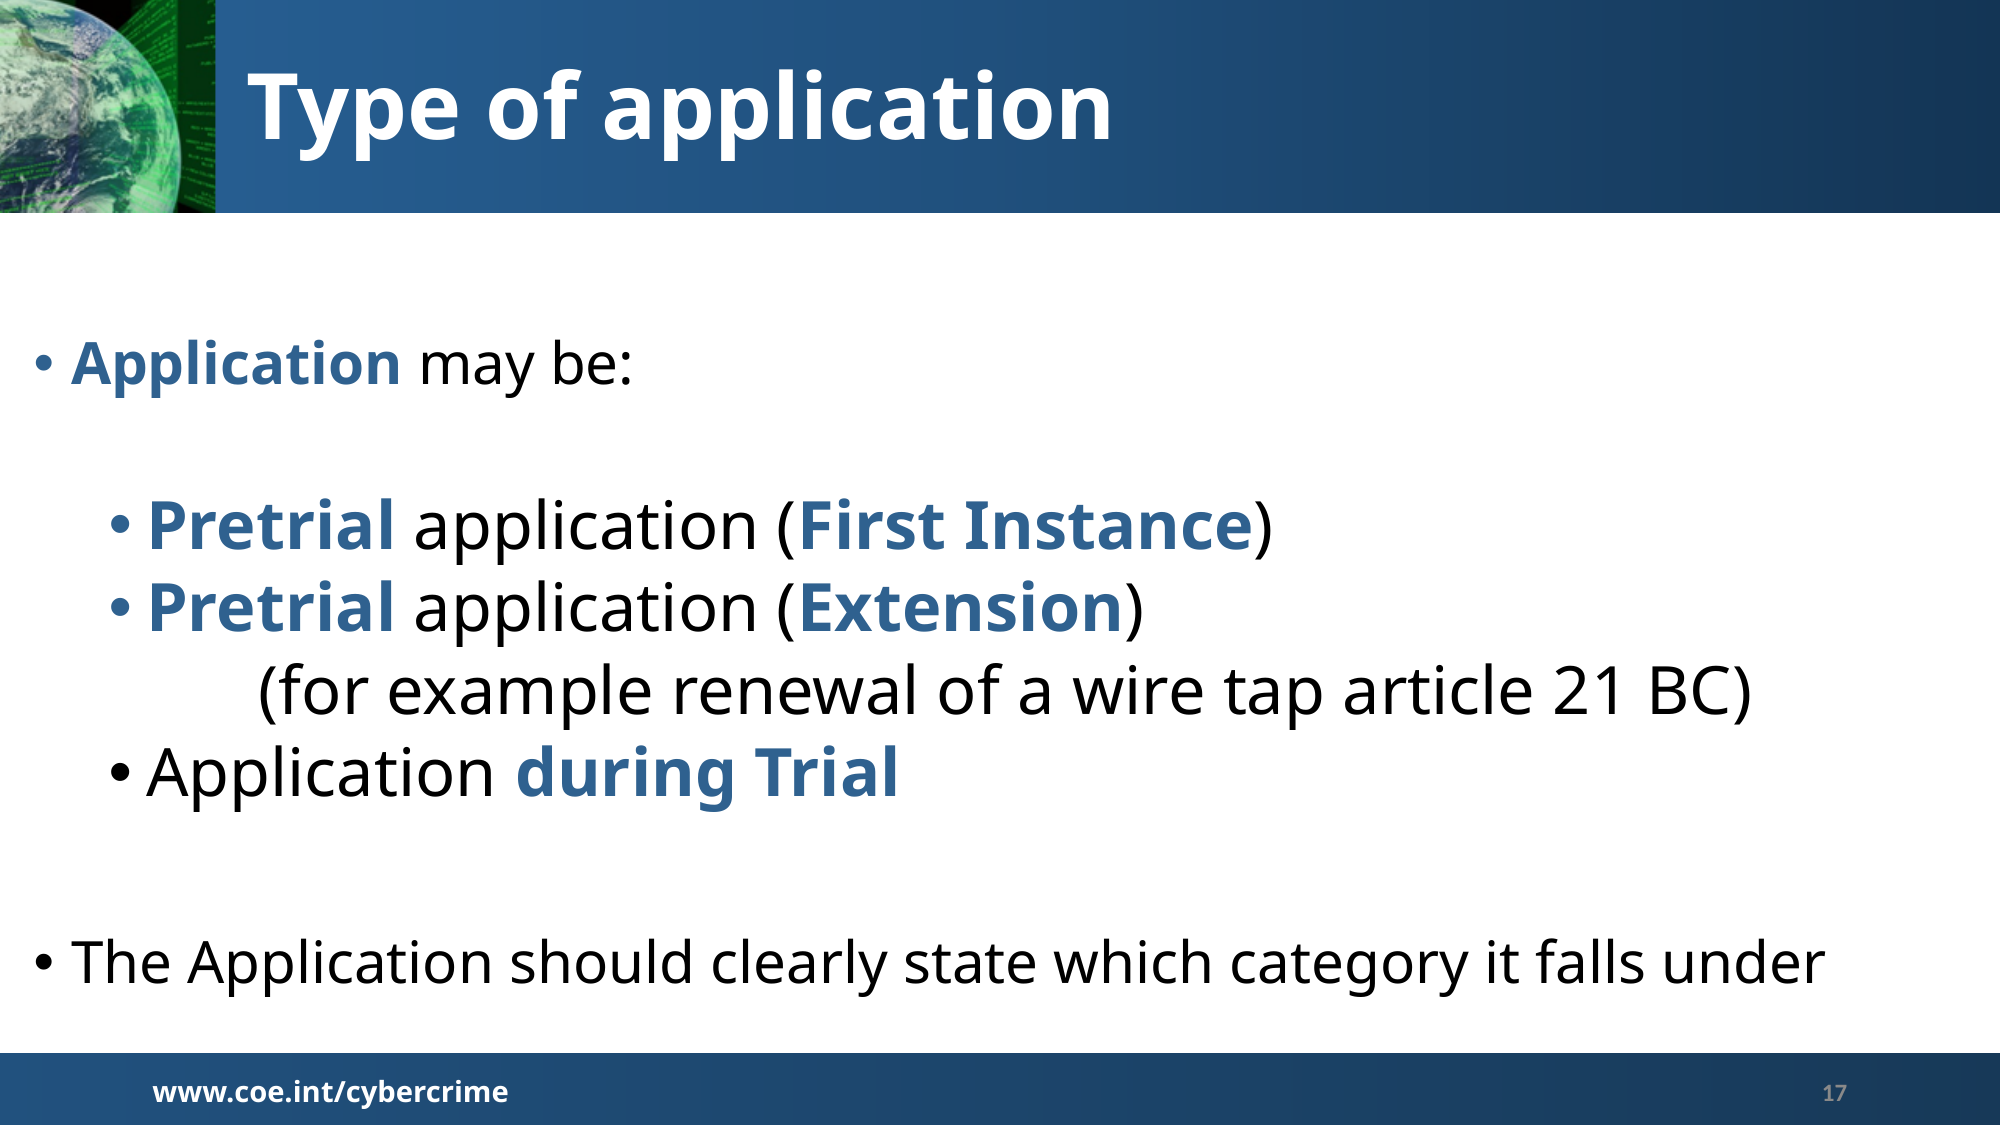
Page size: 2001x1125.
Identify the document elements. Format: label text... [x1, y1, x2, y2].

slide_number 17 [1412, 1061, 1863, 1121]
picture [0, 0, 2000, 213]
slide_number www.coe.int/cybercrime [137, 1061, 588, 1121]
list Application may be: Pretrial application (First Instance) Pretrial application (Extension) (for example renewal of a wire tap article 21 BC) Application during Trial The Application should clearly state which category it falls under [18, 236, 1980, 1032]
title Type of application [231, 16, 1678, 204]
